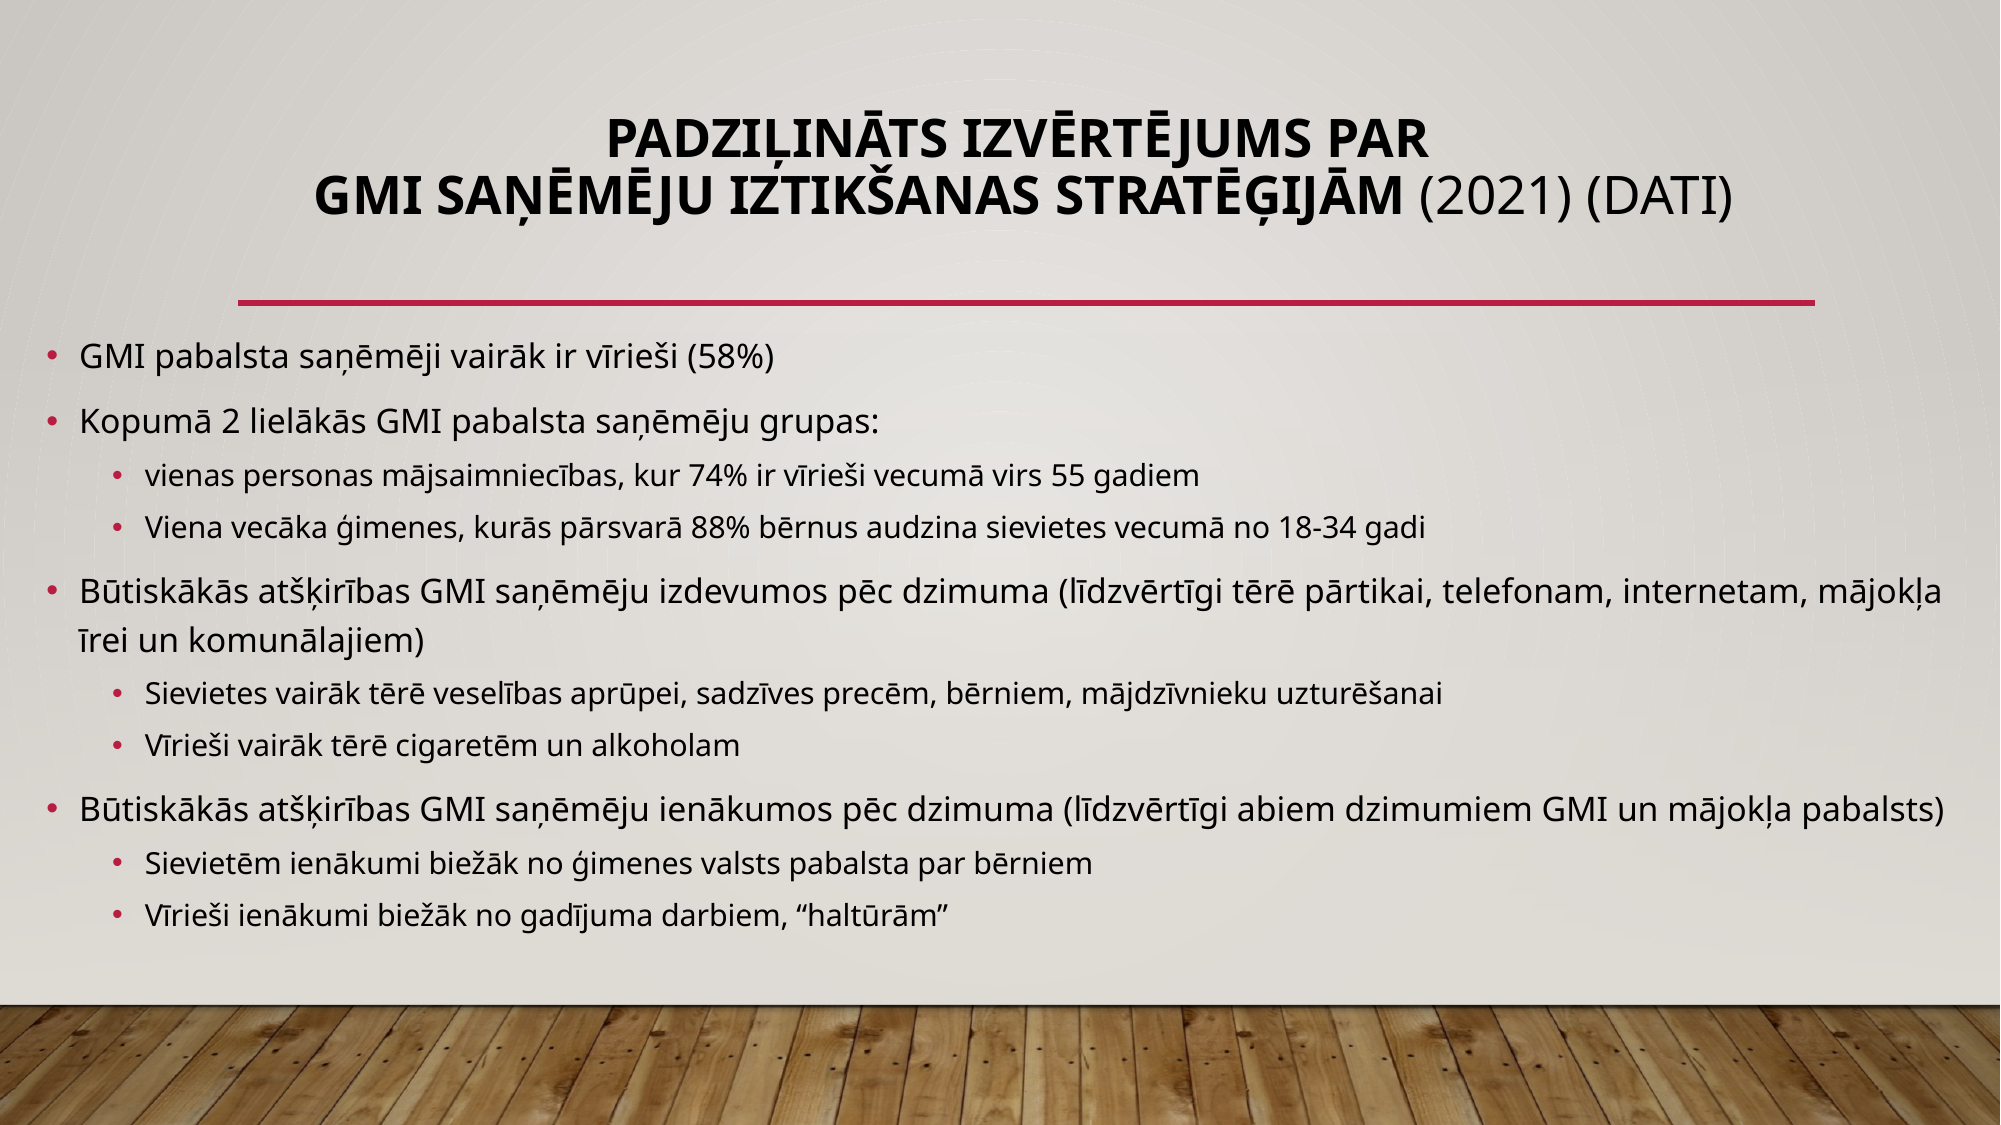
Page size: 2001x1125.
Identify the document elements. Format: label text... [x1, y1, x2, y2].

list GMI pabalsta saņēmēji vairāk ir vīrieši (58%) Kopumā 2 lielākās GMI pabalsta saņēmēju grupas: vienas personas mājsaimniecības, kur 74% ir vīrieši vecumā virs 55 gadiem Viena vecāka ģimenes, kurās pārsvarā 88% bērnus audzina sievietes vecumā no 18-34 gadi Būtiskākās atšķirības GMI saņēmēju izdevumos pēc dzimuma (līdzvērtīgi tērē pārtikai, telefonam, internetam, mājokļa īrei un komunālajiem) Sievietes vairāk tērē veselības aprūpei, sadzīves precēm, bērniem, mājdzīvnieku uzturēšanai Vīrieši vairāk tērē cigaretēm un alkoholam Būtiskākās atšķirības GMI saņēmēju ienākumos pēc dzimuma (līdzvērtīgi abiem dzimumiem GMI un mājokļa pabalsts) Sievietēm ienākumi biežāk no ģimenes valsts pabalsta par bērniem Vīrieši ienākumi biežāk no gadījuma darbiem, “haltūrām” [31, 319, 1980, 993]
picture [0, 1005, 2000, 1125]
title padziļināts izvērtējums par GMI saņēmēju iztikšanas stratēģijām (2021) (dati) [236, 104, 1812, 277]
